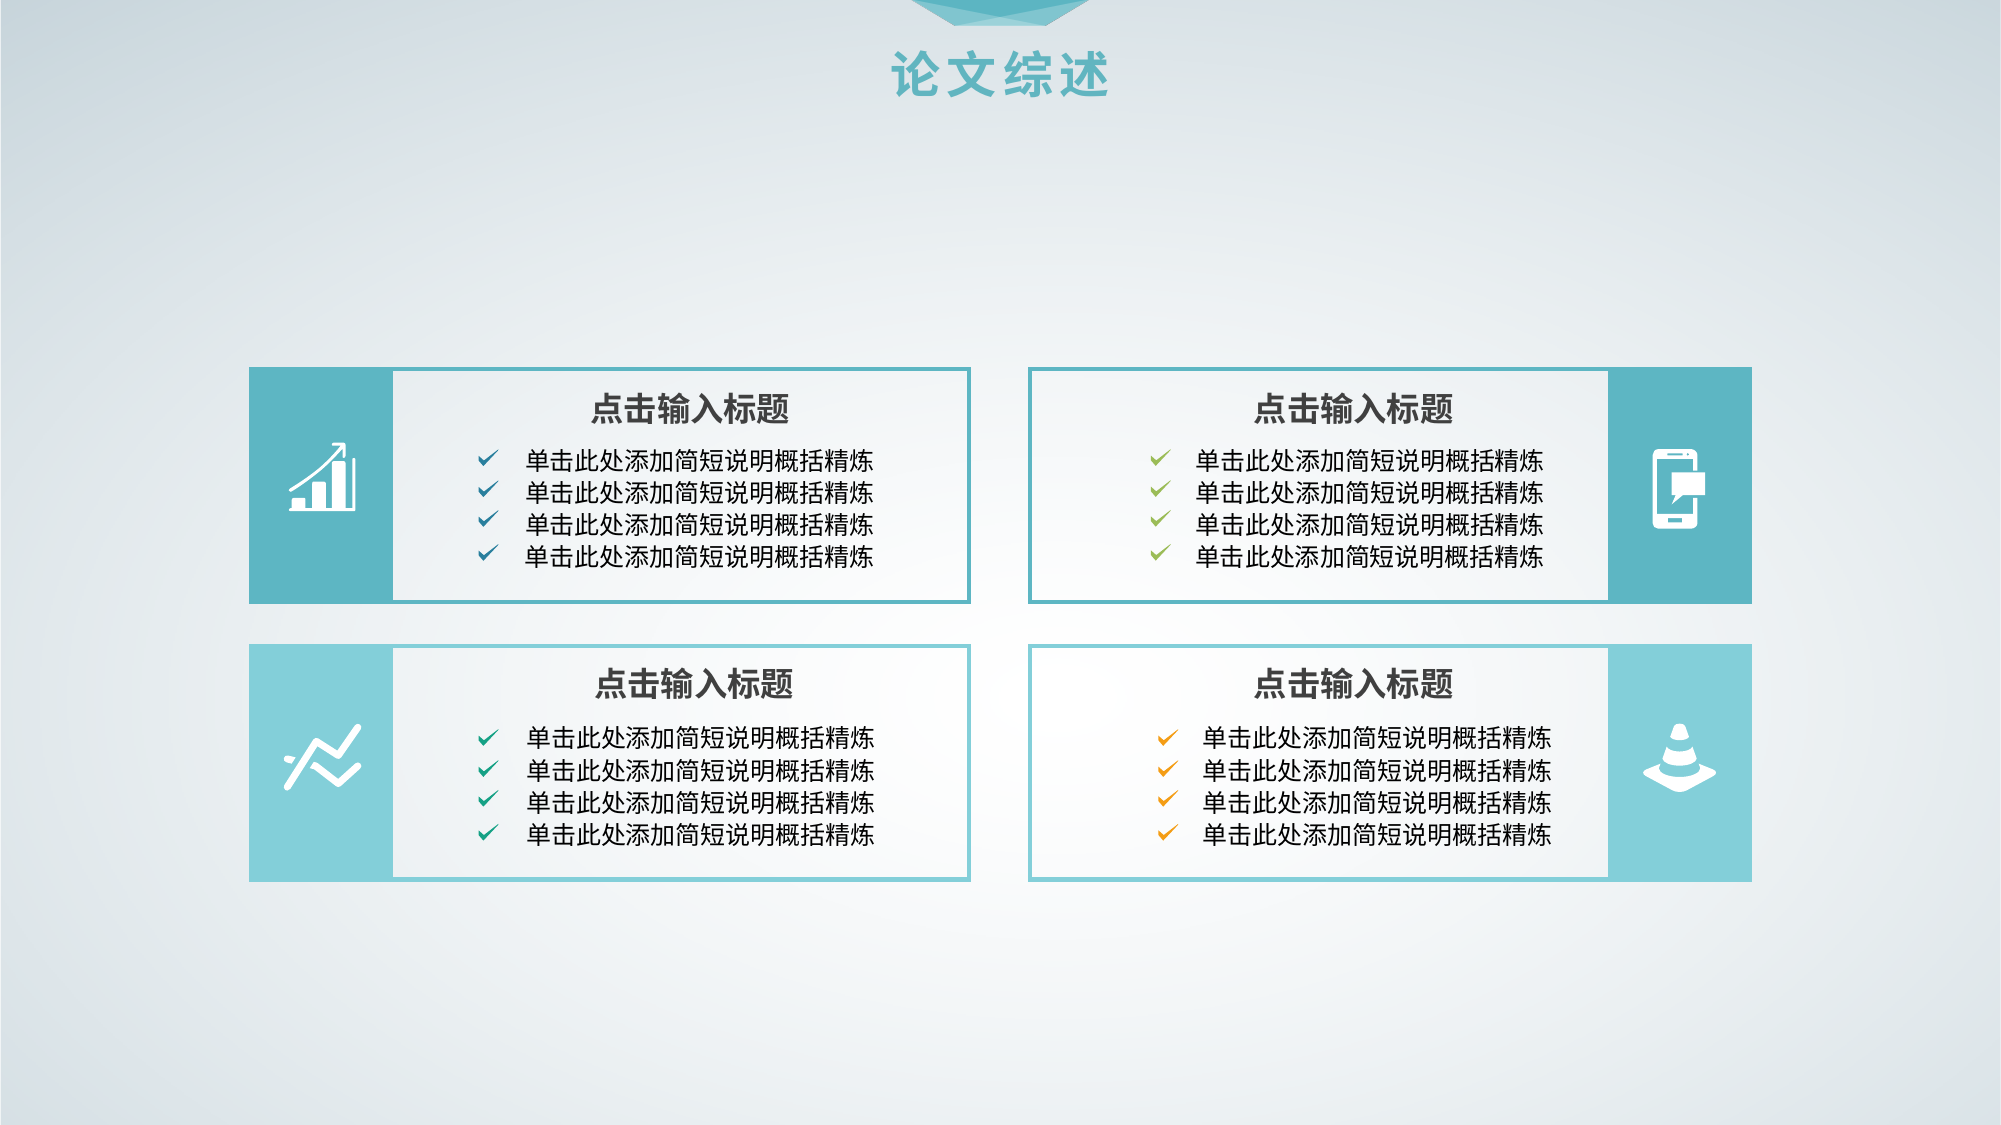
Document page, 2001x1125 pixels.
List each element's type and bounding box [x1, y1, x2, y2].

text_box [251, 646, 969, 880]
text_box [251, 368, 969, 603]
text_box [1029, 646, 1750, 880]
picture [0, 0, 2000, 1125]
text_box [1029, 368, 1750, 603]
